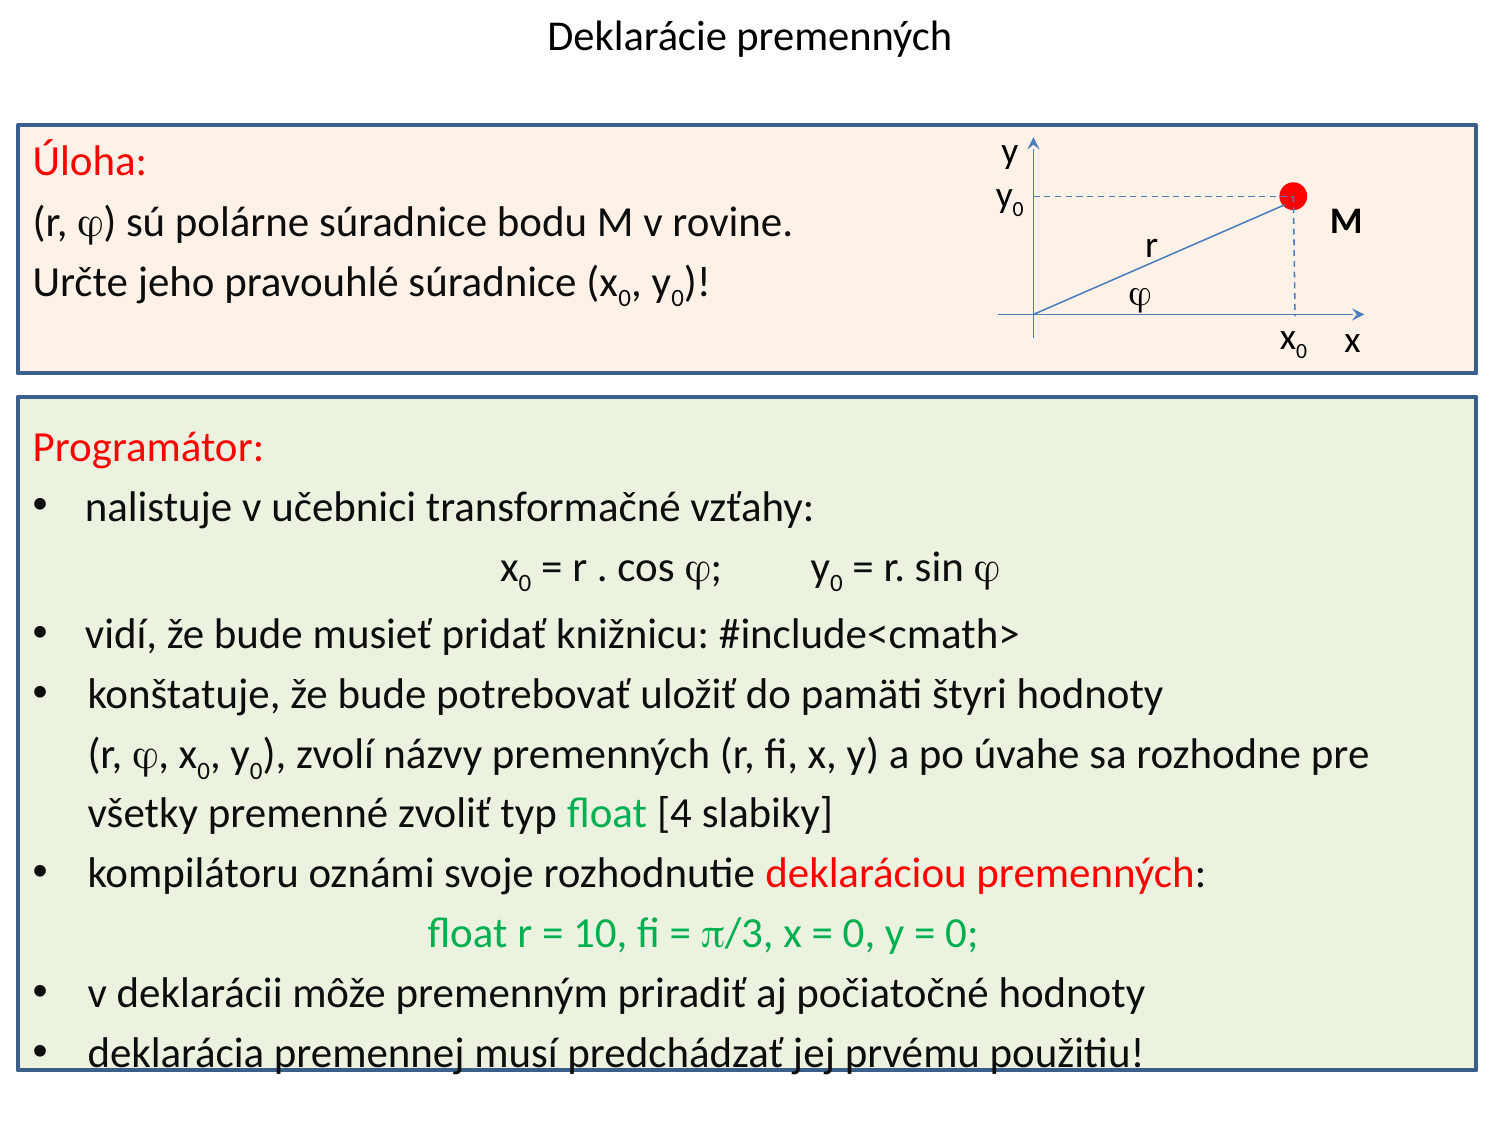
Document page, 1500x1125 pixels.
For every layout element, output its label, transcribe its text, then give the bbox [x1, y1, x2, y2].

list Úloha: (r, ) sú polárne súradnice bodu M v rovine. Určte jeho pravouhlé súradnice (x0, y0)! Programátor: nalistuje v učebnici transformačné vzťahy: x0 = r . cos ; y0 = r. sin  vidí, že bude musieť pridať knižnicu: #include<cmath> konštatuje, že bude potrebovať uložiť do pamäti štyri hodnoty (r, , x0, y0), zvolí názvy premenných (r, fi, x, y) a po úvahe sa rozhodne pre všetky premenné zvoliť typ float [4 slabiky] kompilátoru oznámi svoje rozhodnutie deklaráciou premenných: float r = 10, fi = /3, x = 0, y = 0; v deklarácii môže premenným priradiť aj počiatočné hodnoty deklarácia premennej musí predchádzať jej prvému použitiu! [17, 125, 1483, 1094]
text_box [985, 125, 1377, 361]
title Deklarácie premenných [75, 0, 1425, 67]
